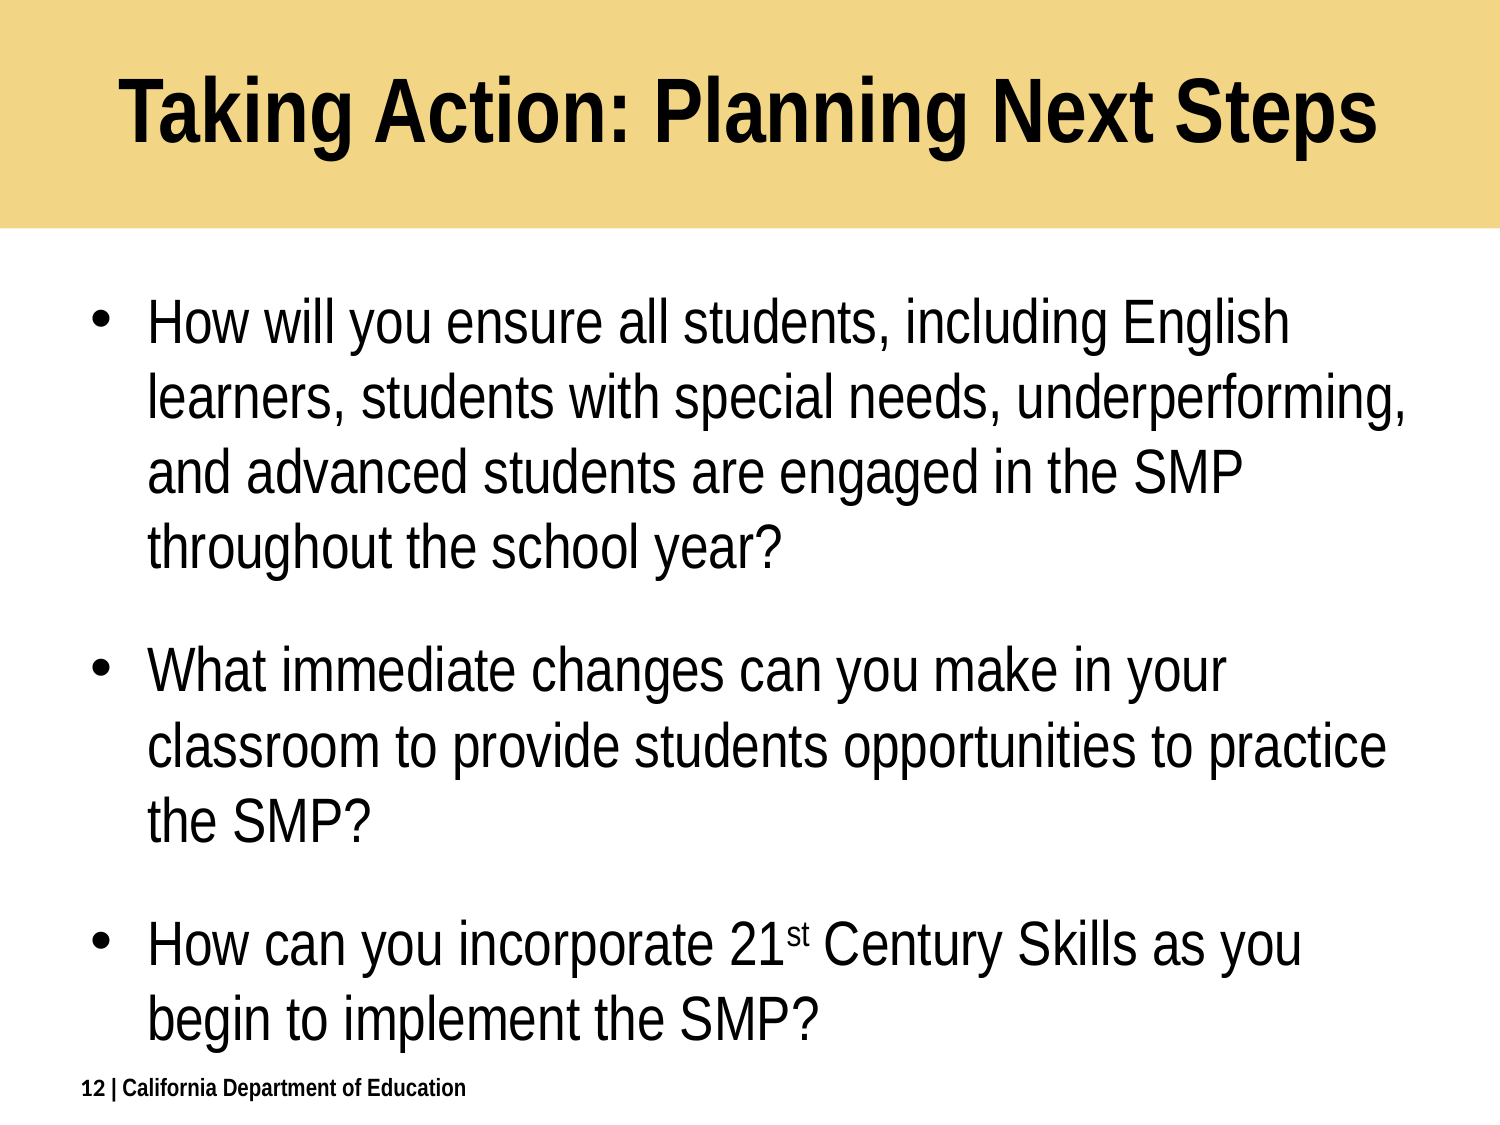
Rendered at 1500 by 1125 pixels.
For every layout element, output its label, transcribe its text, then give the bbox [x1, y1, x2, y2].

list How will you ensure all students, including English learners, students with special needs, underperforming, and advanced students are engaged in the SMP throughout the school year? What immediate changes can you make in your classroom to provide students opportunities to practice the SMP? How can you incorporate 21st Century Skills as you begin to implement the SMP? [75, 272, 1425, 1064]
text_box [55, 0, 617, 217]
text_box | California Department of Education [96, 1063, 699, 1124]
text_box Taking Action: Planning Next Steps [623, 11, 1425, 200]
text_box 12 [55, 1063, 96, 1124]
